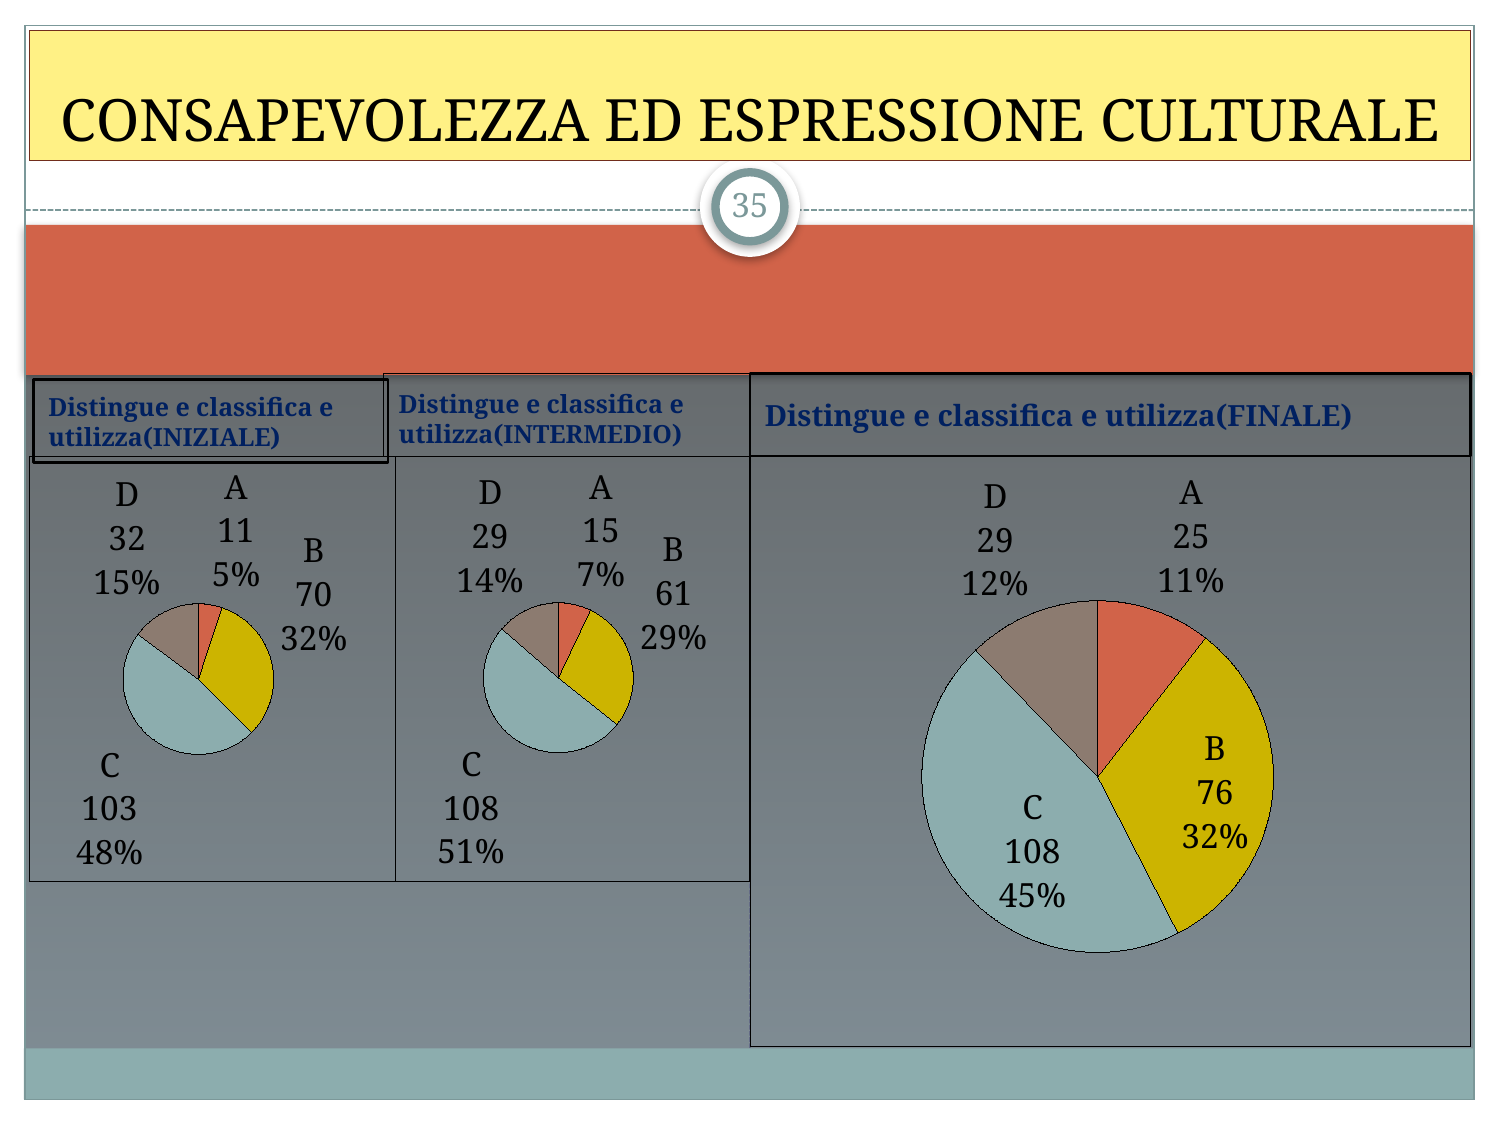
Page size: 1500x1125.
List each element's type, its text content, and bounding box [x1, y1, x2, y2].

text_box Distingue e classifica e utilizza(INTERMEDIO) [383, 373, 750, 454]
list Distingue e classifica e utilizza(INIZIALE) [32, 378, 389, 454]
slide_number 35 [712, 171, 788, 244]
list Distingue e classifica e utilizza(FINALE) [749, 372, 1472, 456]
chart [29, 455, 1471, 1048]
title CONSAPEVOLEZZA ED ESPRESSIONE CULTURALE [29, 30, 1471, 161]
